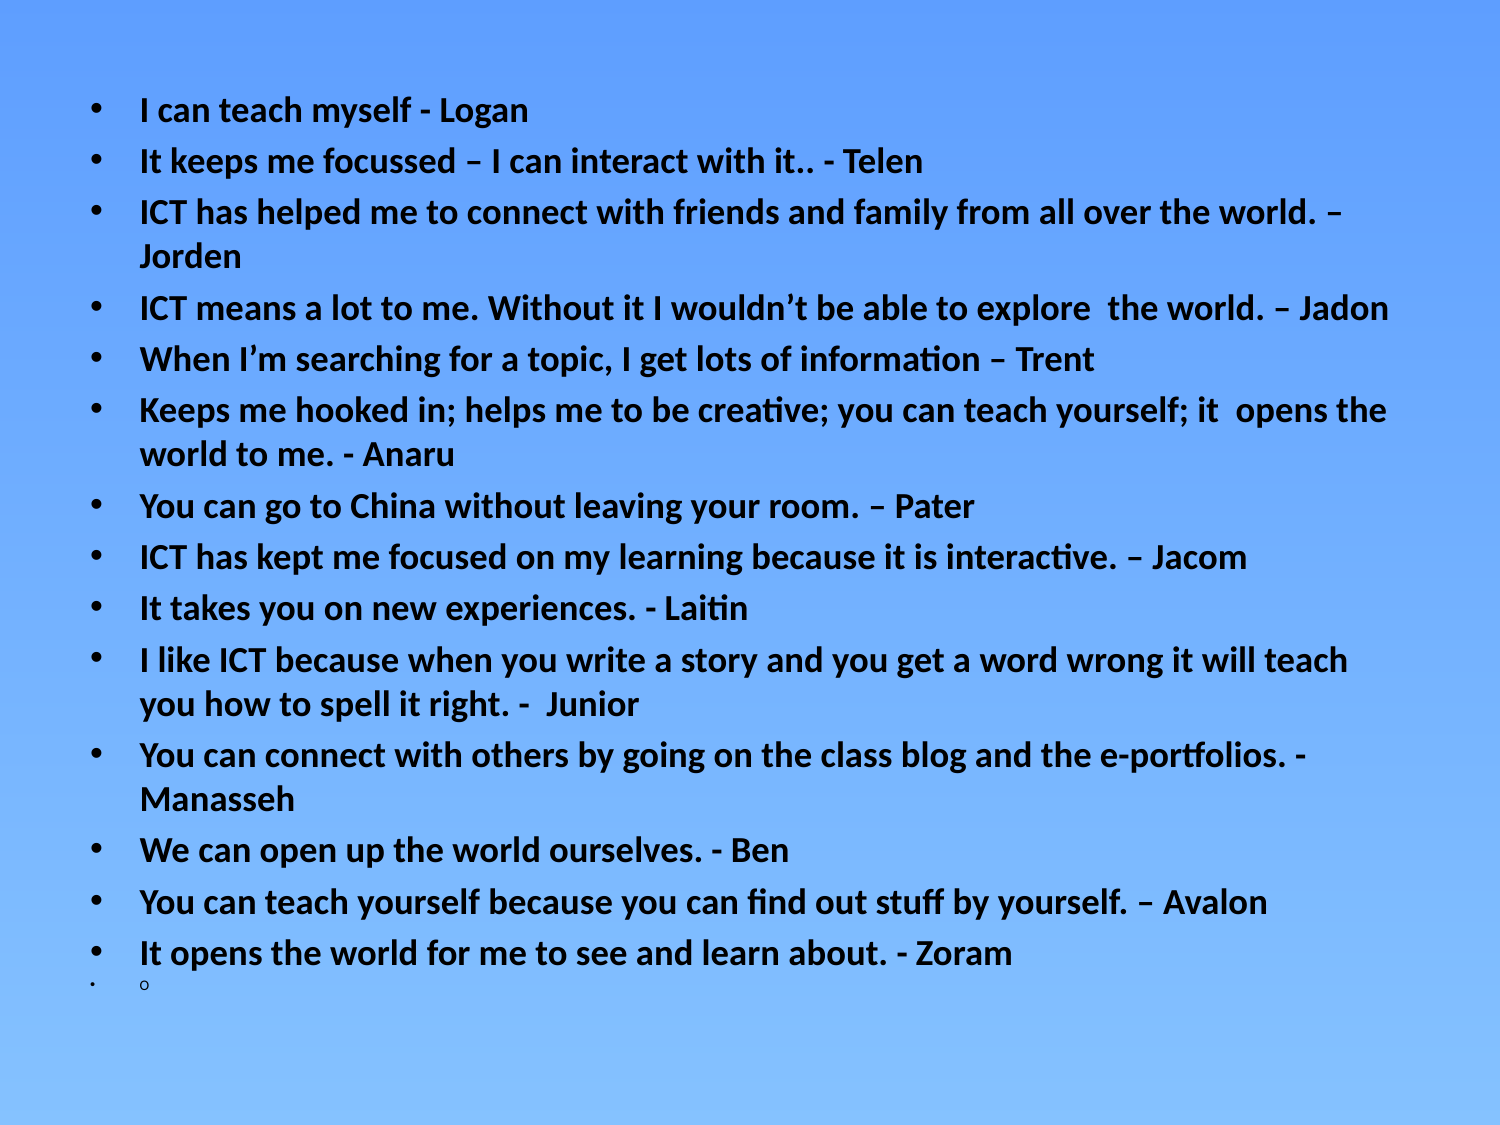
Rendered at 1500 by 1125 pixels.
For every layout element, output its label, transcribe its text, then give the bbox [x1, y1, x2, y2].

list I can teach myself - Logan It keeps me focussed – I can interact with it.. - Telen ICT has helped me to connect with friends and family from all over the world. – Jorden ICT means a lot to me. Without it I wouldn’t be able to explore the world. – Jadon When I’m searching for a topic, I get lots of information – Trent Keeps me hooked in; helps me to be creative; you can teach yourself; it opens the world to me. - Anaru You can go to China without leaving your room. – Pater ICT has kept me focused on my learning because it is interactive. – Jacom It takes you on new experiences. - Laitin I like ICT because when you write a story and you get a word wrong it will teach you how to spell it right. - Junior You can connect with others by going on the class blog and the e-portfolios. - Manasseh We can open up the world ourselves. - Ben You can teach yourself because you can find out stuff by yourself. – Avalon It opens the world for me to see and learn about. - Zoram O [75, 78, 1425, 1083]
